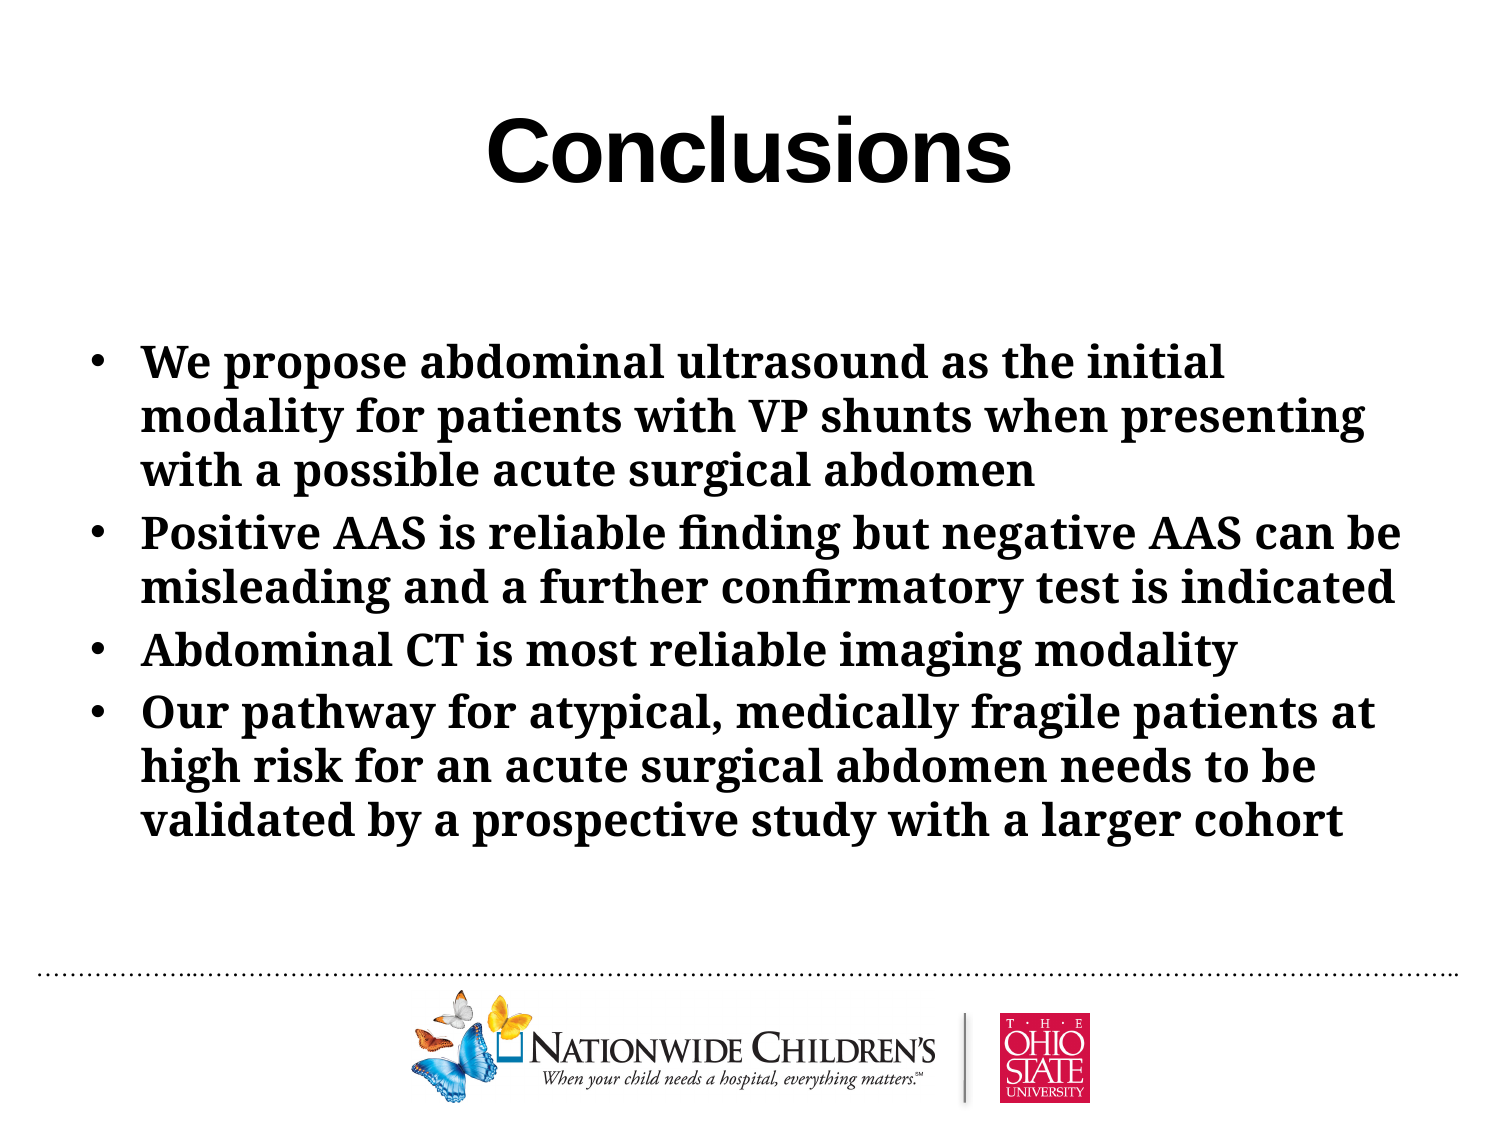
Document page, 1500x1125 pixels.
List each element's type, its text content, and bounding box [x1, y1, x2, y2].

title Conclusions [75, 45, 1425, 233]
picture [1000, 1013, 1090, 1103]
list We propose abdominal ultrasound as the initial modality for patients with VP shunts when presenting with a possible acute surgical abdomen Positive AAS is reliable finding but negative AAS can be misleading and a further confirmatory test is indicated Abdominal CT is most reliable imaging modality Our pathway for atypical, medically fragile patients at high risk for an acute surgical abdomen needs to be validated by a prospective study with a larger cohort [75, 325, 1425, 951]
picture [411, 990, 935, 1103]
